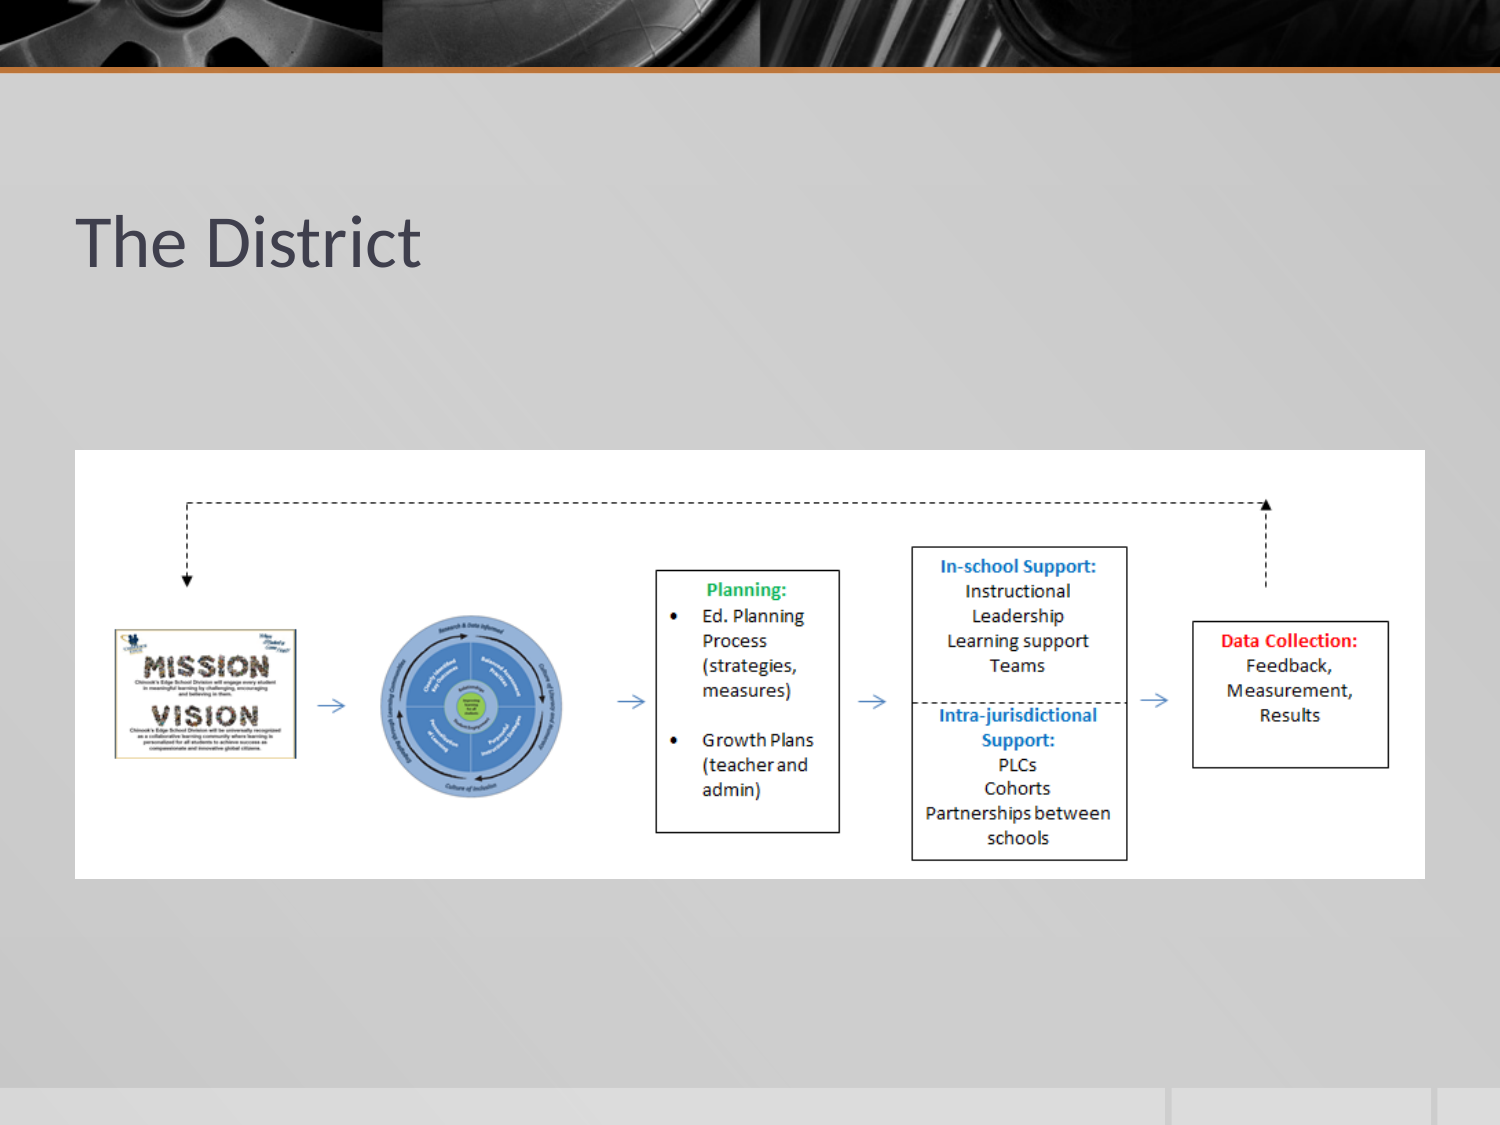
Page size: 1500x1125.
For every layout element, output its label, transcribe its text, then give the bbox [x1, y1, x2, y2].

picture [0, 0, 1500, 67]
title The District [75, 162, 1425, 313]
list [74, 450, 1426, 880]
